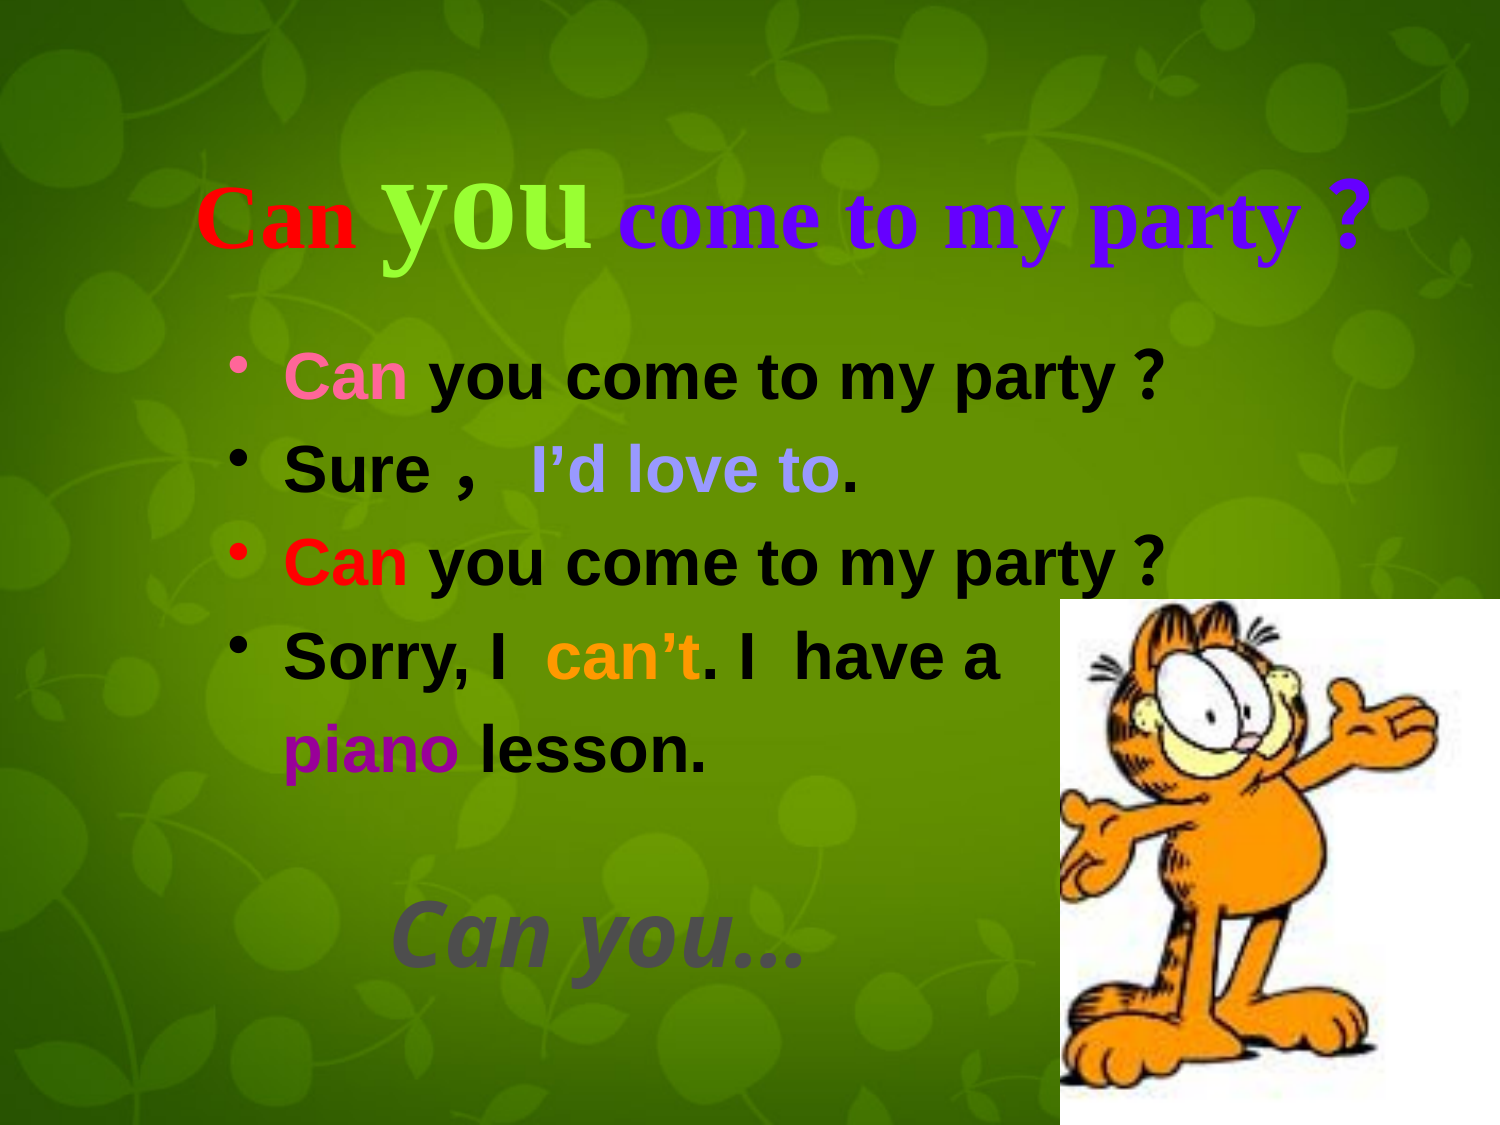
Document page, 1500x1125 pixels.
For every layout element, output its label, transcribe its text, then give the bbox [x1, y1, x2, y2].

picture [0, 0, 1500, 1125]
title Can you come to my party？ [162, 99, 1450, 288]
text_box Can you… [350, 812, 851, 1050]
list Can you come to my party？ Sure，I’d love to. Can you come to my party？ Sorry, I can’t. I have a piano lesson. [212, 324, 1500, 1000]
